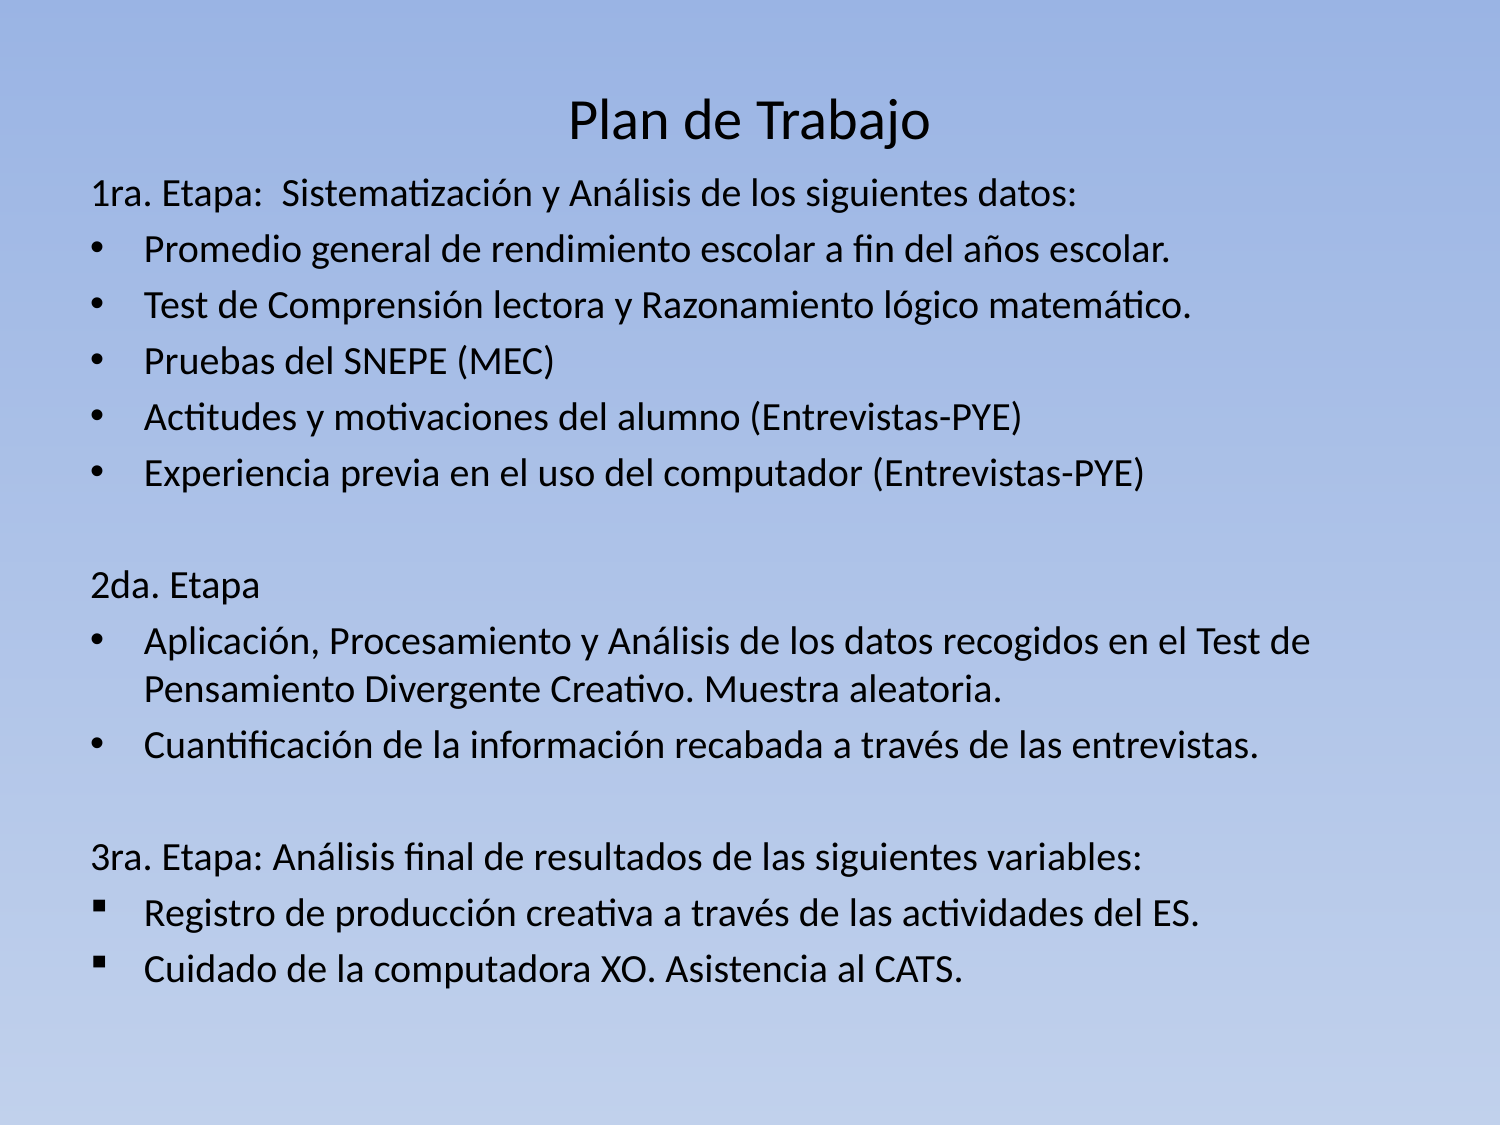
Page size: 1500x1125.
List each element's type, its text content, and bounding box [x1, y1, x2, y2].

list 1ra. Etapa: Sistematización y Análisis de los siguientes datos: Promedio general de rendimiento escolar a fin del años escolar. Test de Comprensión lectora y Razonamiento lógico matemático. Pruebas del SNEPE (MEC) Actitudes y motivaciones del alumno (Entrevistas-PYE) Experiencia previa en el uso del computador (Entrevistas-PYE) 2da. Etapa Aplicación, Procesamiento y Análisis de los datos recogidos en el Test de Pensamiento Divergente Creativo. Muestra aleatoria. Cuantificación de la información recabada a través de las entrevistas. 3ra. Etapa: Análisis final de resultados de las siguientes variables: Registro de producción creativa a través de las actividades del ES. Cuidado de la computadora XO. Asistencia al CATS. [75, 159, 1425, 1005]
title Plan de Trabajo [75, 45, 1425, 159]
